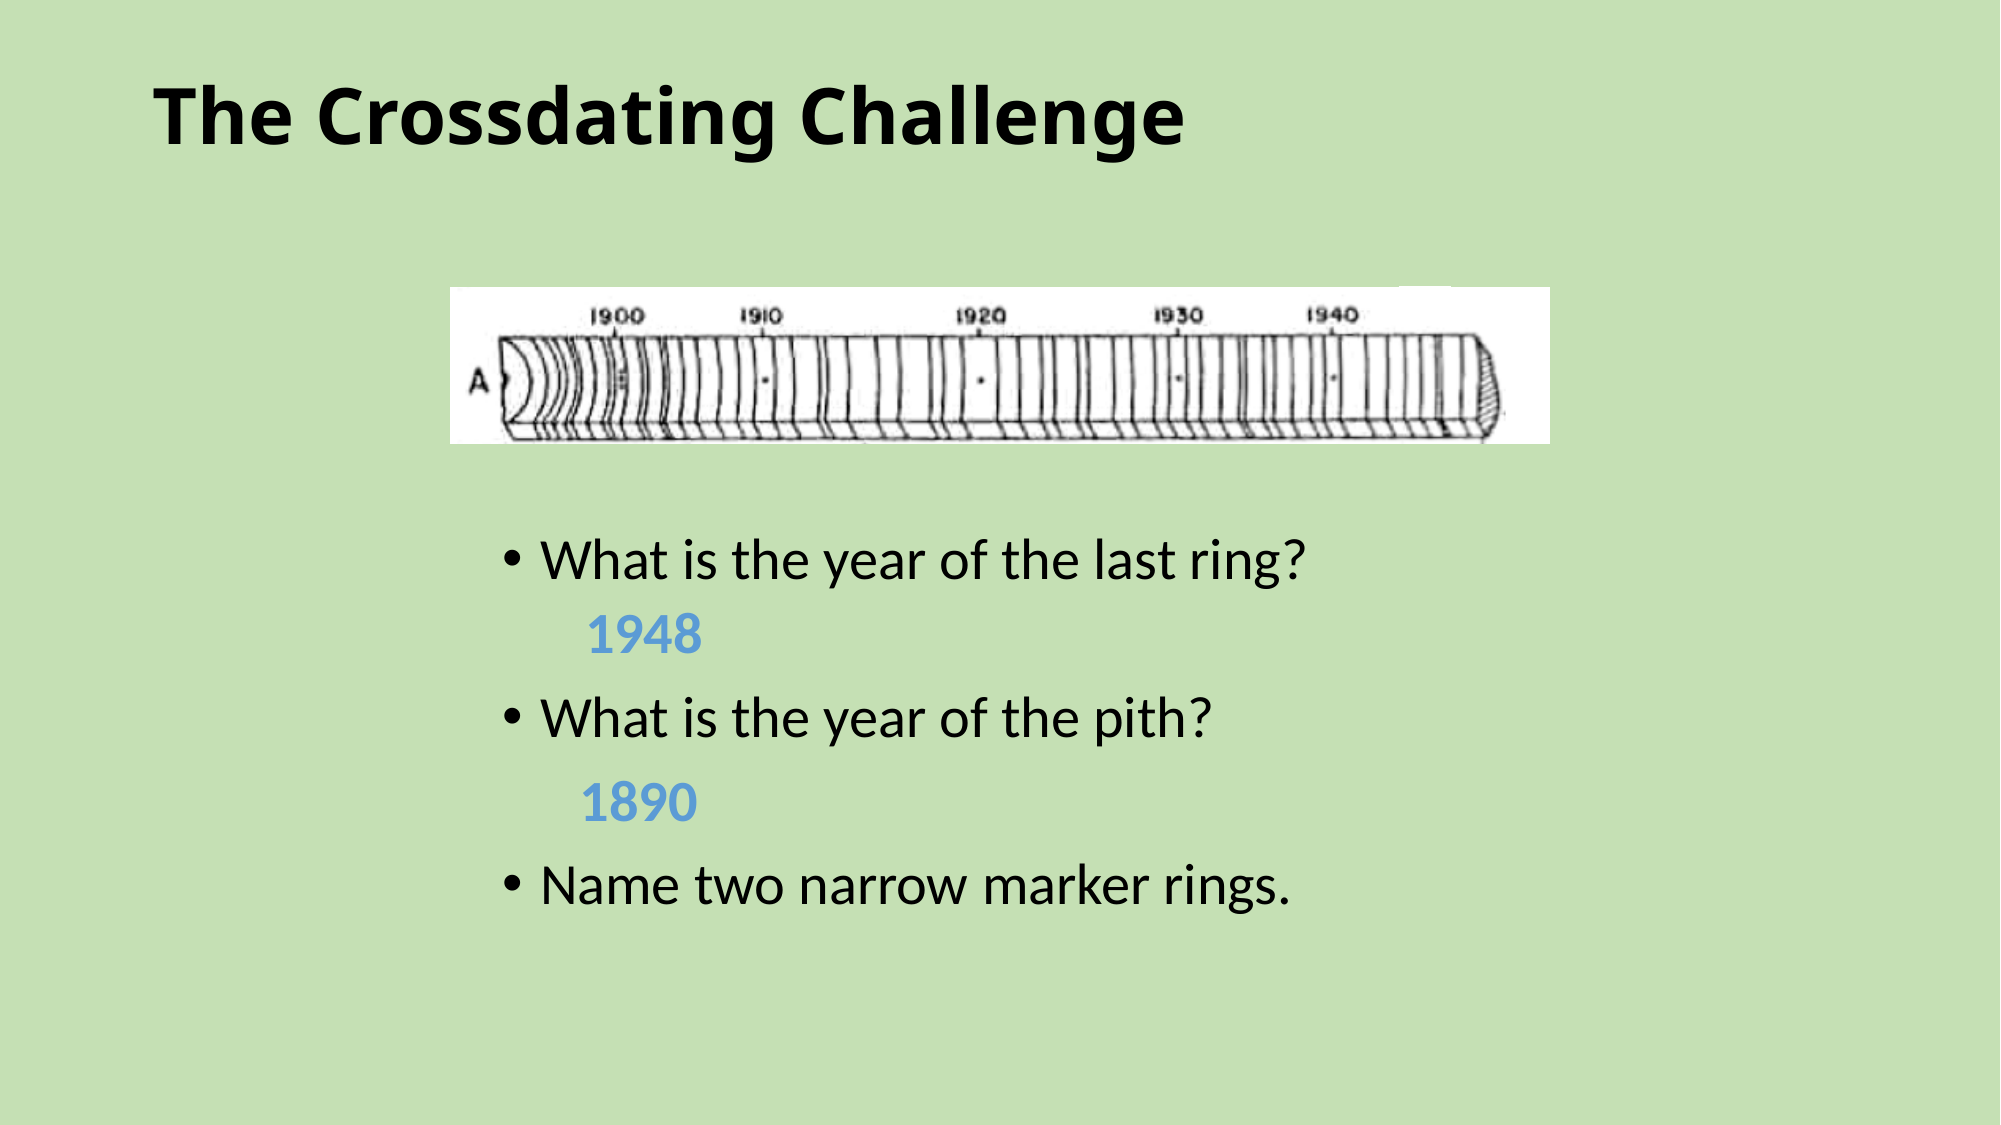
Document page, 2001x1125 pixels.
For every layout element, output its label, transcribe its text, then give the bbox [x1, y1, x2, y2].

title The Crossdating Challenge [137, 59, 1863, 278]
list What is the year of the last ring? 1948 What is the year of the pith? 1890 Name two narrow marker rings. [487, 522, 1488, 988]
picture [449, 287, 1550, 444]
